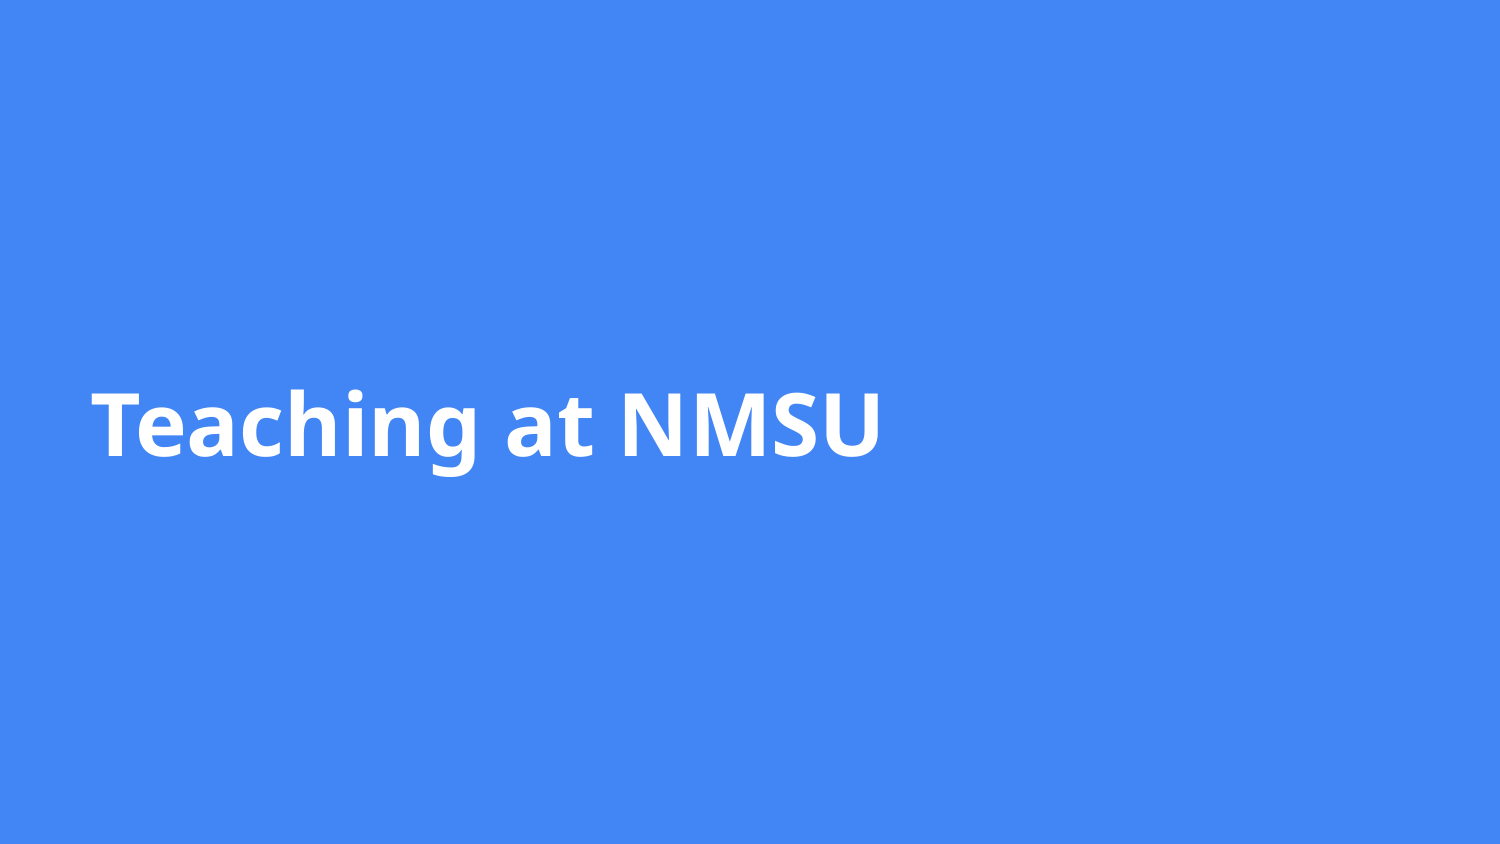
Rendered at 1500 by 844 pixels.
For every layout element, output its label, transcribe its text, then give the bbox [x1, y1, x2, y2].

title Teaching at NMSU [75, 338, 1425, 505]
